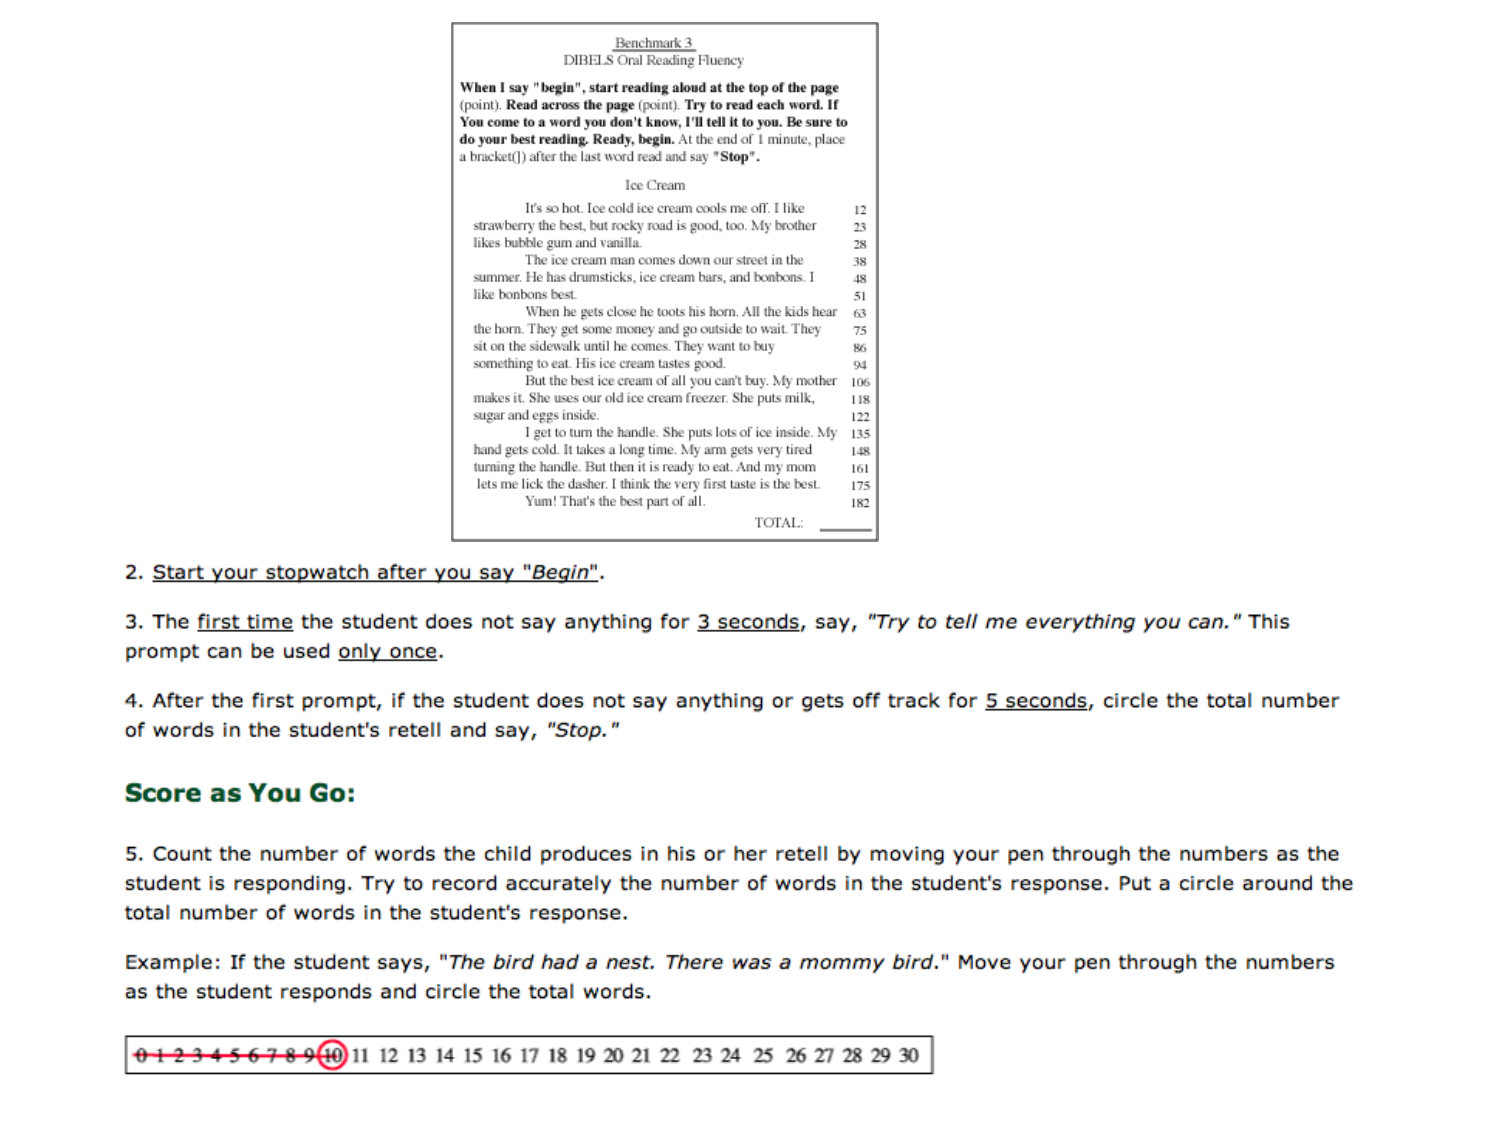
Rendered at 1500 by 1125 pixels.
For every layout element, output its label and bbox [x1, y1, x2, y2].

picture [450, 22, 879, 542]
picture [93, 555, 1374, 1102]
